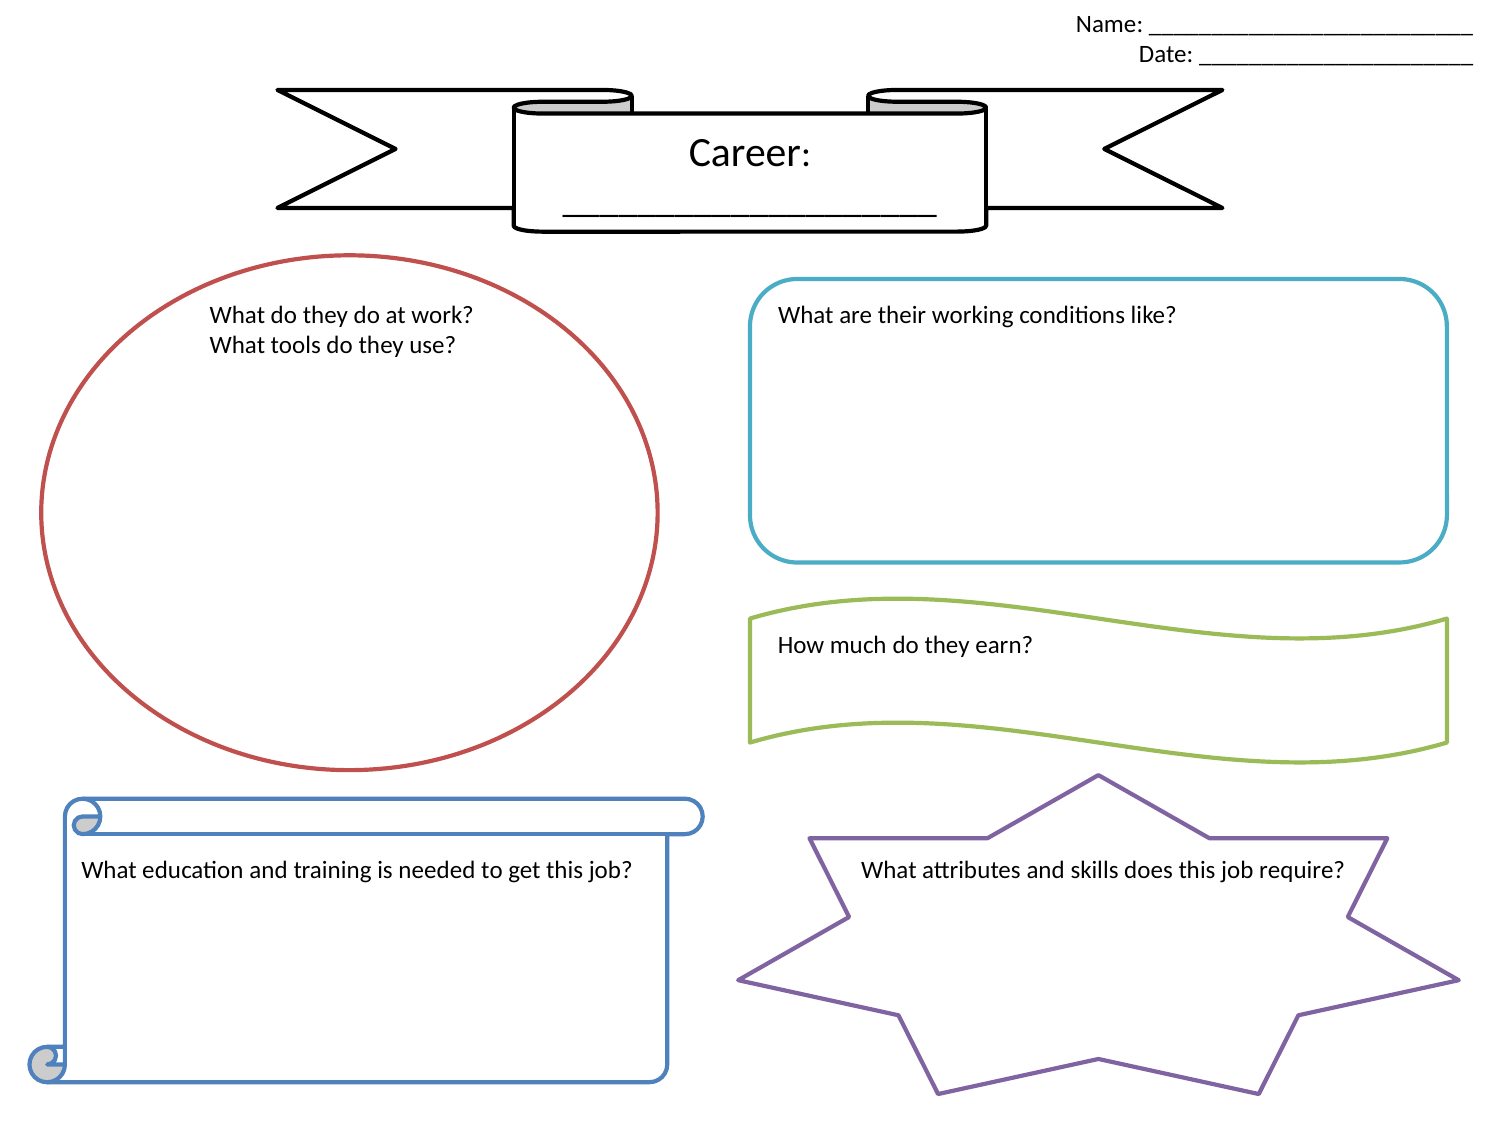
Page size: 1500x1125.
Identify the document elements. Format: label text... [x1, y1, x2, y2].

text_box What are their working conditions like? [763, 290, 1193, 336]
text_box [747, 276, 1450, 565]
text_box Career: ____________________ [275, 87, 1225, 234]
text_box Name: __________________________ Date: ______________________ [1060, 0, 1490, 105]
text_box What education and training is needed to get this job? [66, 846, 649, 891]
text_box [736, 773, 1461, 1097]
text_box How much do they earn? [763, 621, 1049, 667]
text_box [747, 596, 1450, 765]
text_box What attributes and skills does this job require? [846, 846, 1362, 891]
text_box [39, 253, 660, 773]
text_box What do they do at work? What tools do they use? [194, 290, 491, 366]
text_box [27, 796, 705, 1085]
